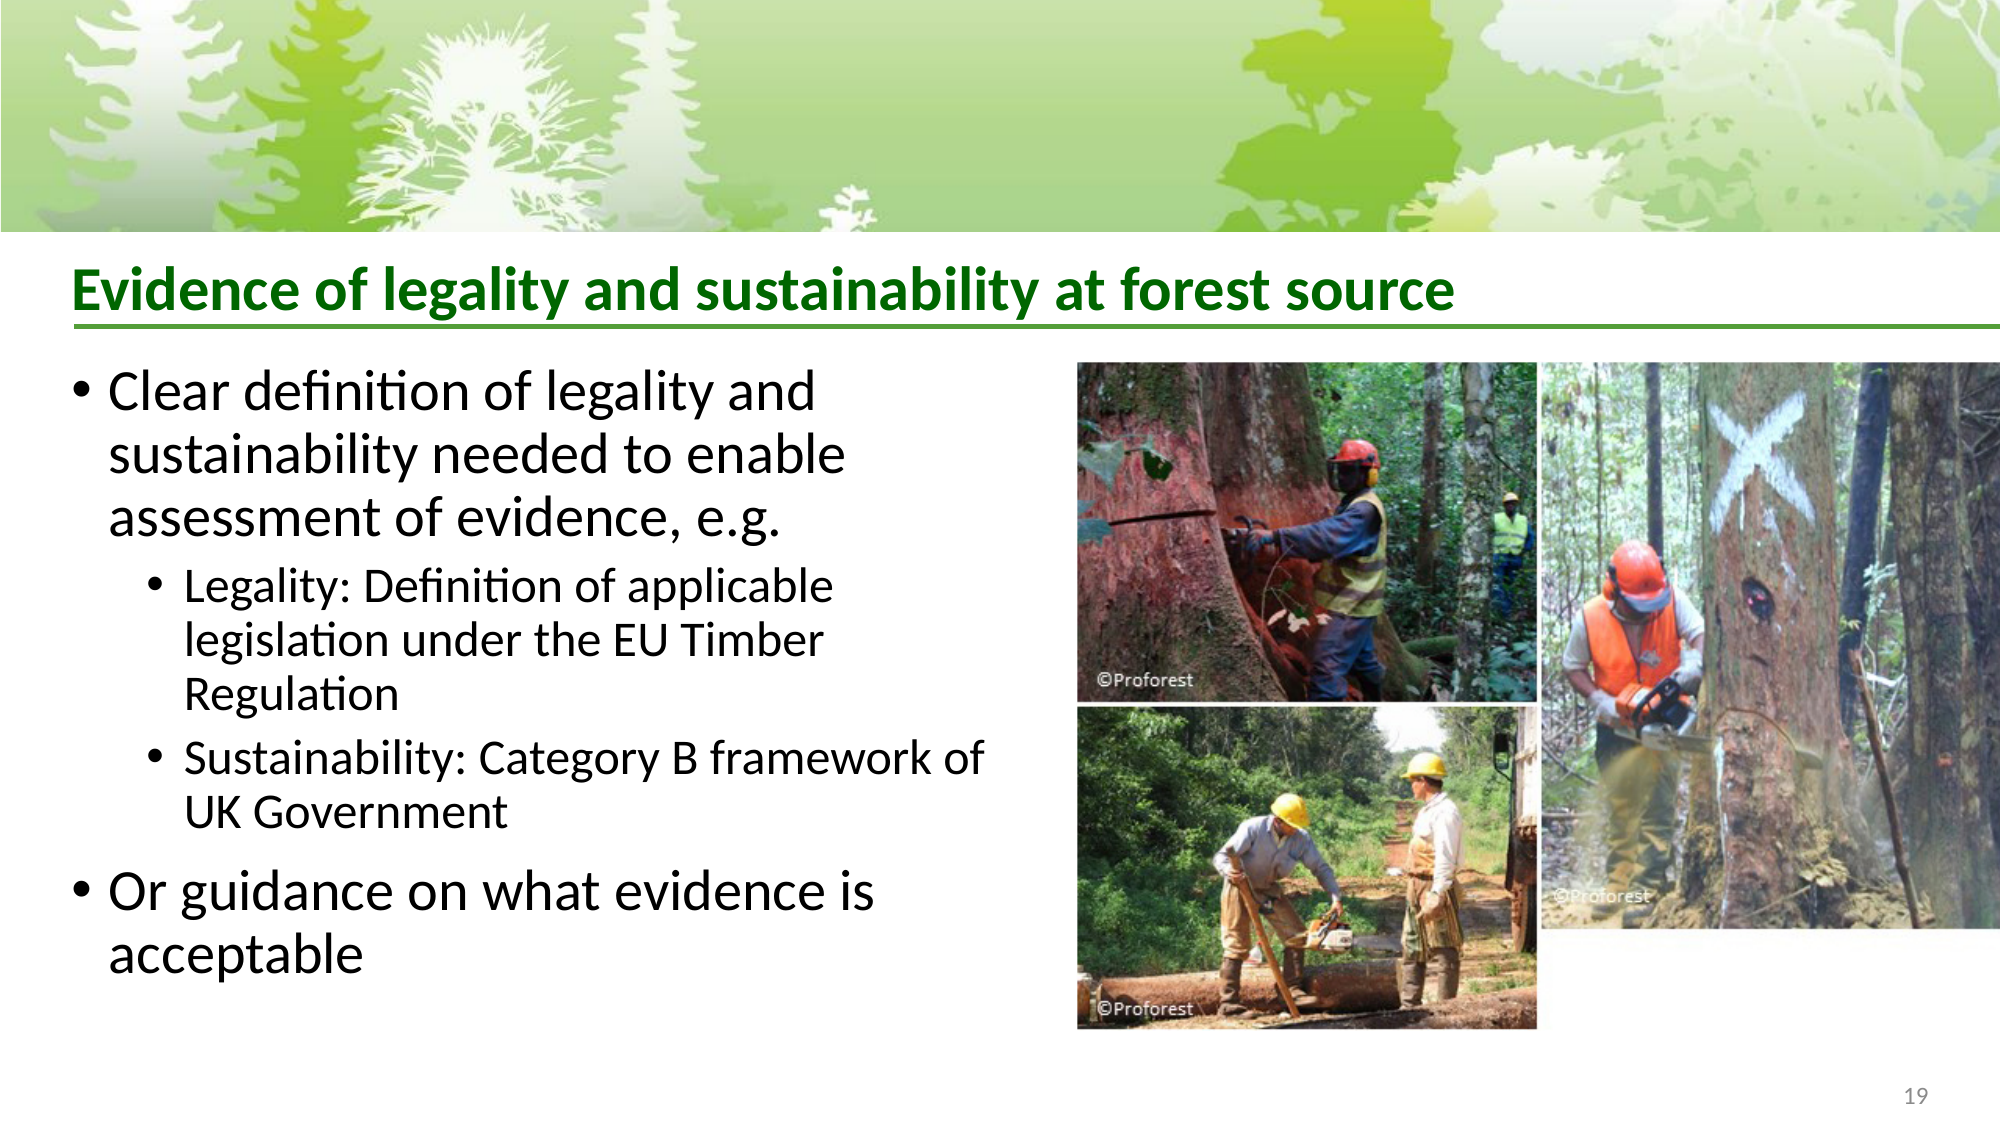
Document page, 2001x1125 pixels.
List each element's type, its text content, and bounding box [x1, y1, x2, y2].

title Evidence of legality and sustainability at forest source [56, 181, 1782, 399]
list Clear definition of legality and sustainability needed to enable assessment of evidence, e.g. Legality: Definition of applicable legislation under the EU Timber Regulation Sustainability: Category B framework of UK Government Or guidance on what evidence is acceptable [56, 352, 1051, 1096]
slide_number 19 [1493, 1065, 1944, 1125]
picture [0, 0, 2000, 232]
picture [1076, 361, 2000, 1031]
